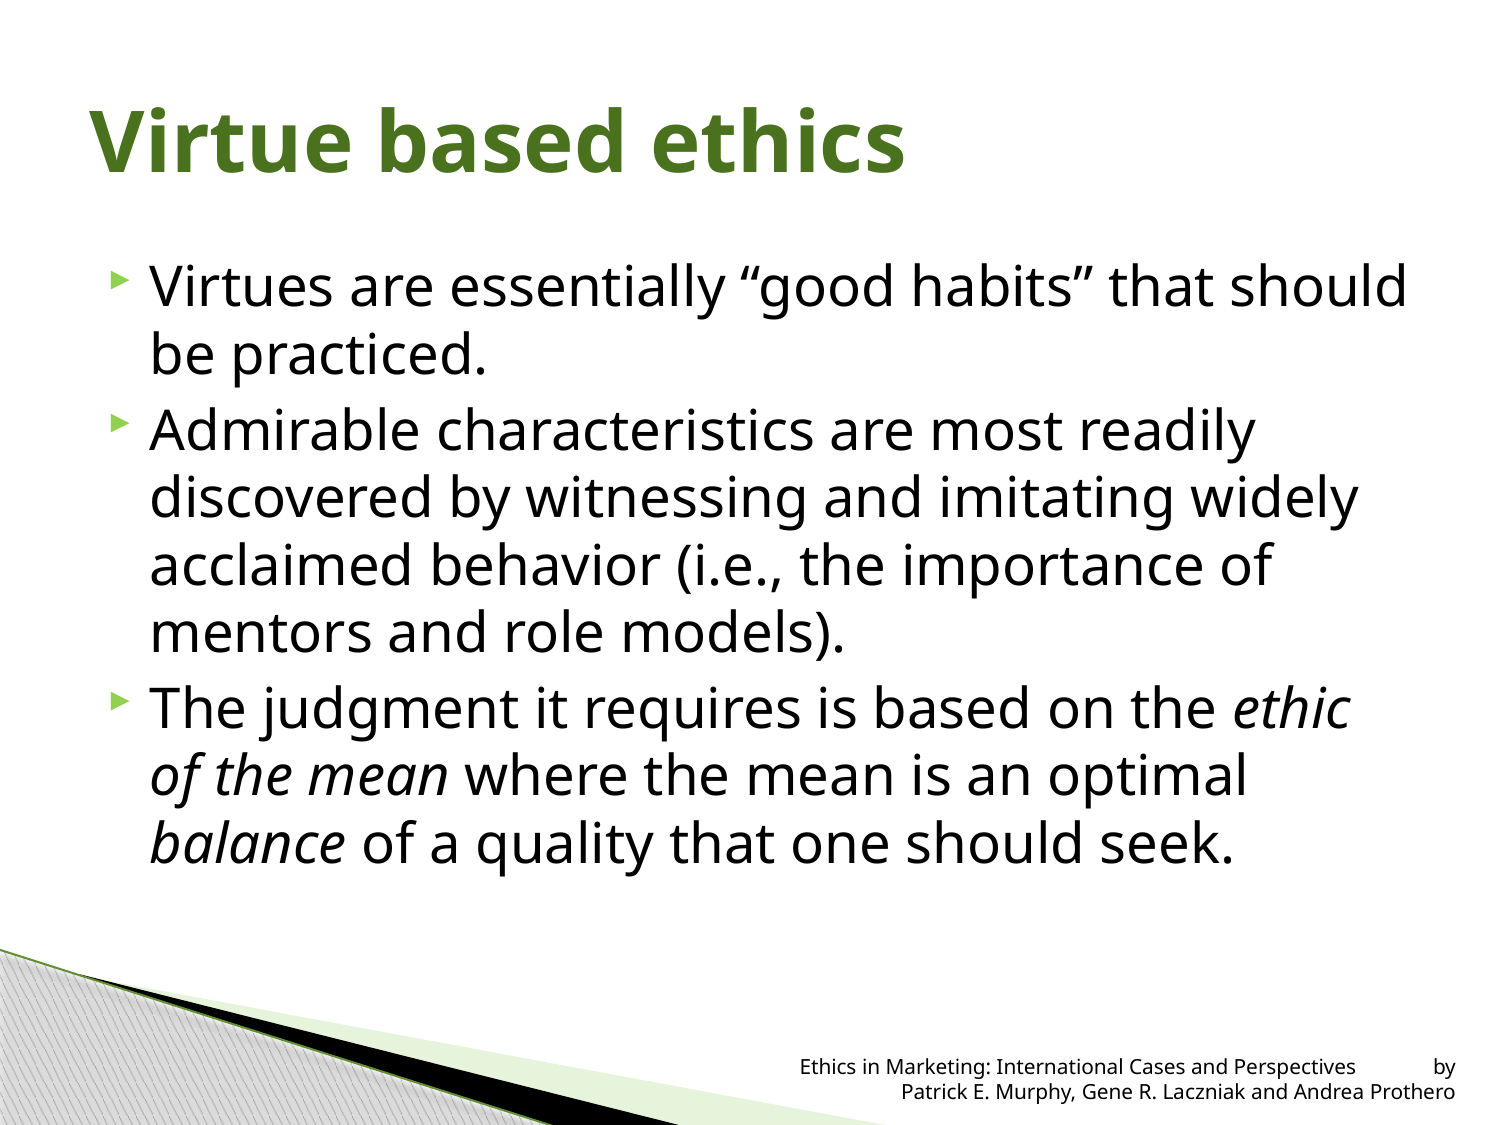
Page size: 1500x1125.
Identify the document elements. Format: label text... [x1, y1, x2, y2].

list Virtues are essentially “good habits” that should be practiced. Admirable characteristics are most readily discovered by witnessing and imitating widely acclaimed behavior (i.e., the importance of mentors and role models). The judgment it requires is based on the ethic of the mean where the mean is an optimal balance of a quality that one should seek. [75, 243, 1425, 986]
footer Ethics in Marketing: International Cases and Perspectives by Patrick E. Murphy, Gene R. Laczniak and Andrea Prothero [718, 1051, 1471, 1112]
title Virtue based ethics [75, 45, 1425, 233]
